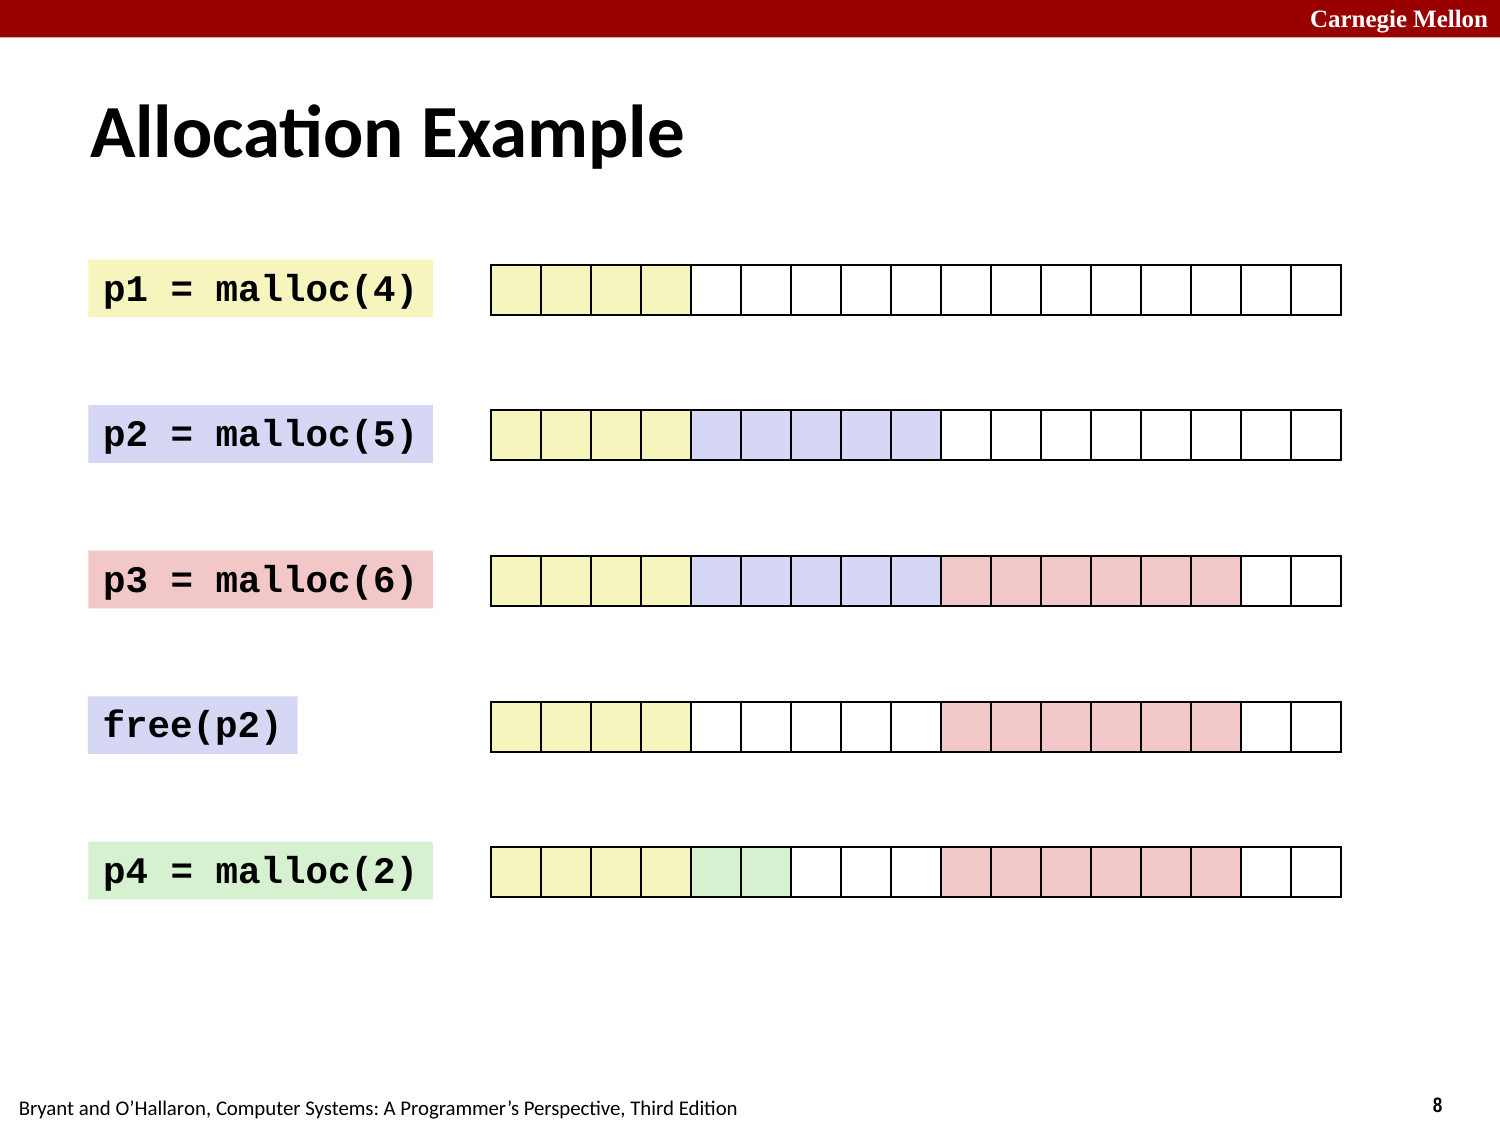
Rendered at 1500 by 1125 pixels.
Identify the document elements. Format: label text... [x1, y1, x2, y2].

text_box free(p2) [87, 696, 298, 754]
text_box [490, 264, 1342, 316]
text_box p1 = malloc(4) [88, 259, 433, 318]
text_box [490, 410, 1342, 461]
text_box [490, 701, 1342, 752]
title Allocation Example [74, 80, 1136, 176]
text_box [490, 846, 1342, 898]
text_box p4 = malloc(2) [88, 841, 433, 900]
text_box p2 = malloc(5) [88, 405, 433, 463]
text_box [490, 555, 1342, 607]
text_box p3 = malloc(6) [88, 550, 433, 609]
